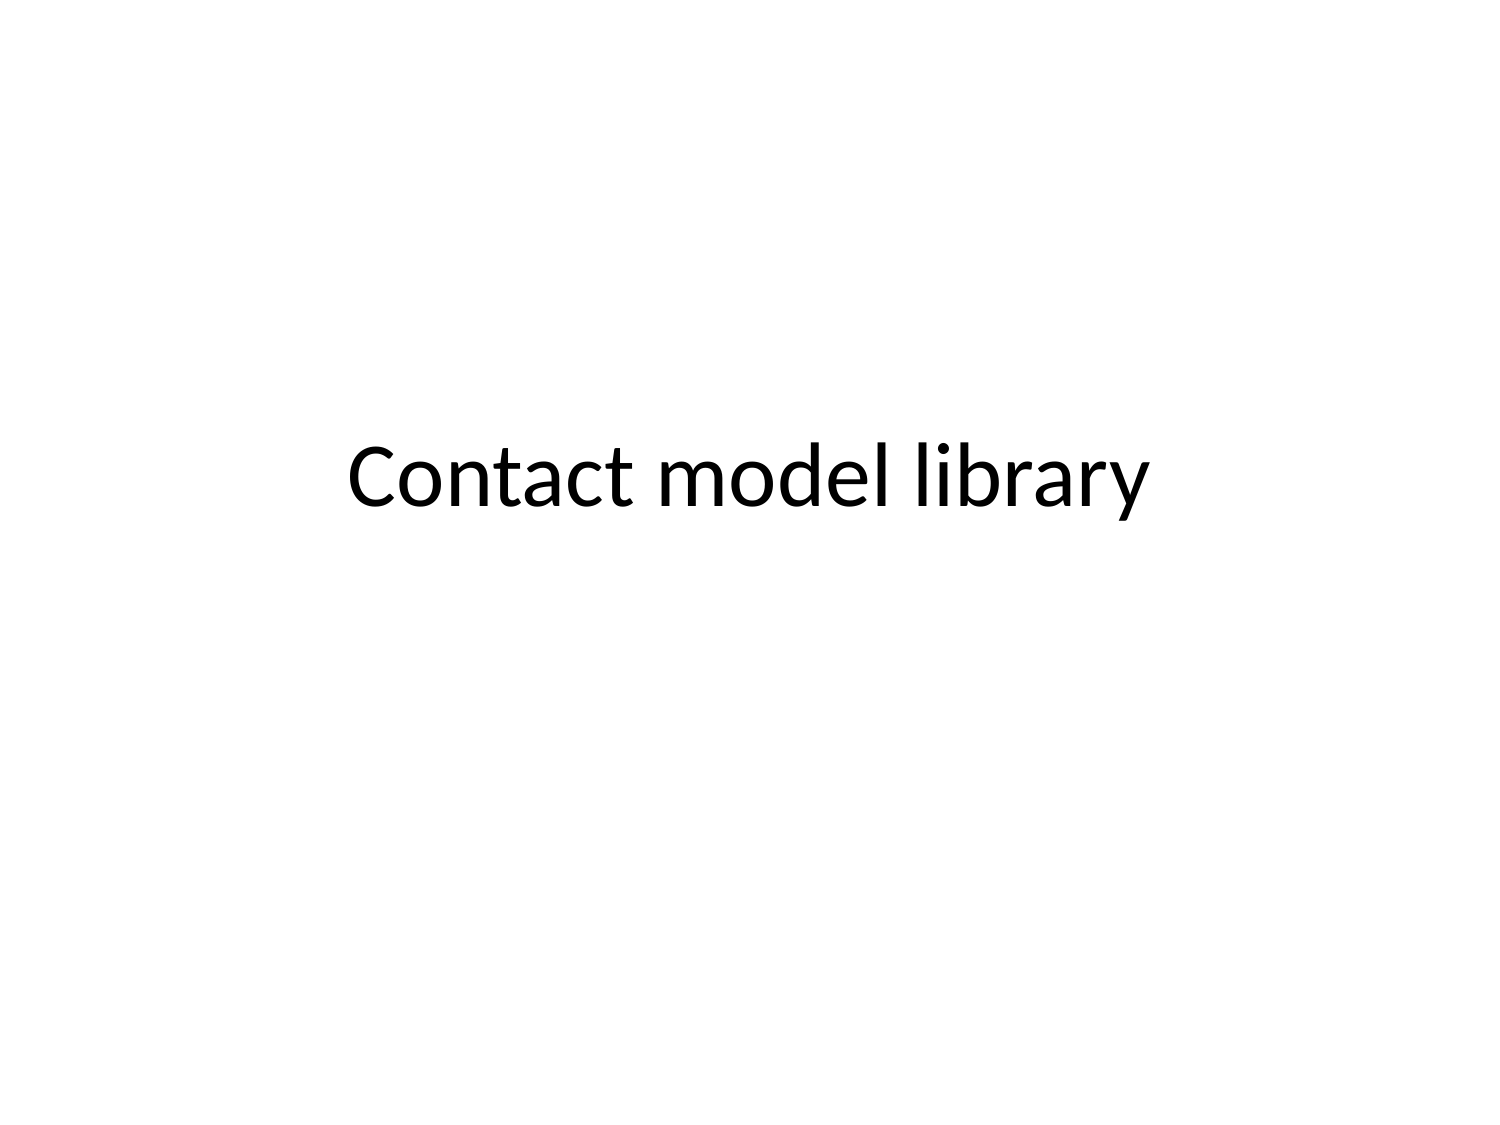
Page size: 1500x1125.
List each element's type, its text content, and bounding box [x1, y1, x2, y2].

title Contact model library [112, 349, 1388, 591]
